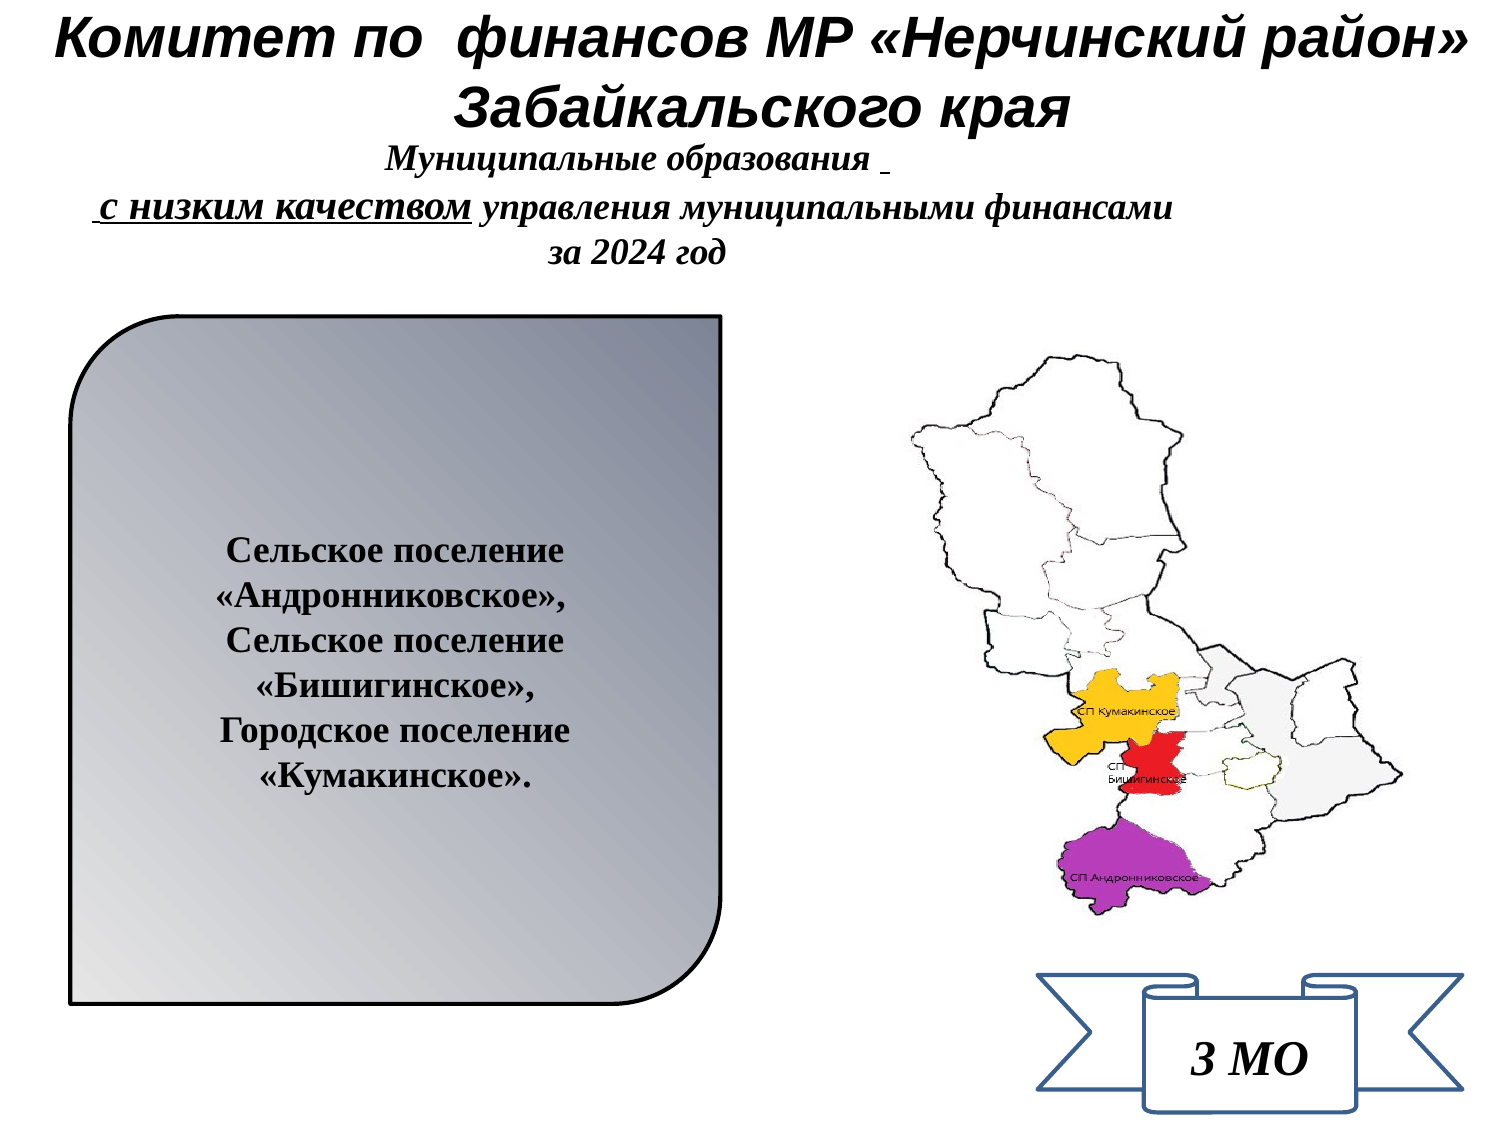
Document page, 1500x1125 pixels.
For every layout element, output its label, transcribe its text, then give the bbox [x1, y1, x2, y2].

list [879, 316, 1436, 953]
text_box Комитет по финансов МР «Нерчинский район» Забайкальского края [0, 0, 1500, 163]
text_box Сельское поселение «Андронниковское», Сельское поселение «Бишигинское», Городское поселение «Кумакинское». [68, 314, 723, 1006]
text_box 3 МО [1035, 972, 1465, 1115]
text_box Муниципальные образования с низким качеством управления муниципальными финансами за 2024 год [62, 125, 1213, 280]
